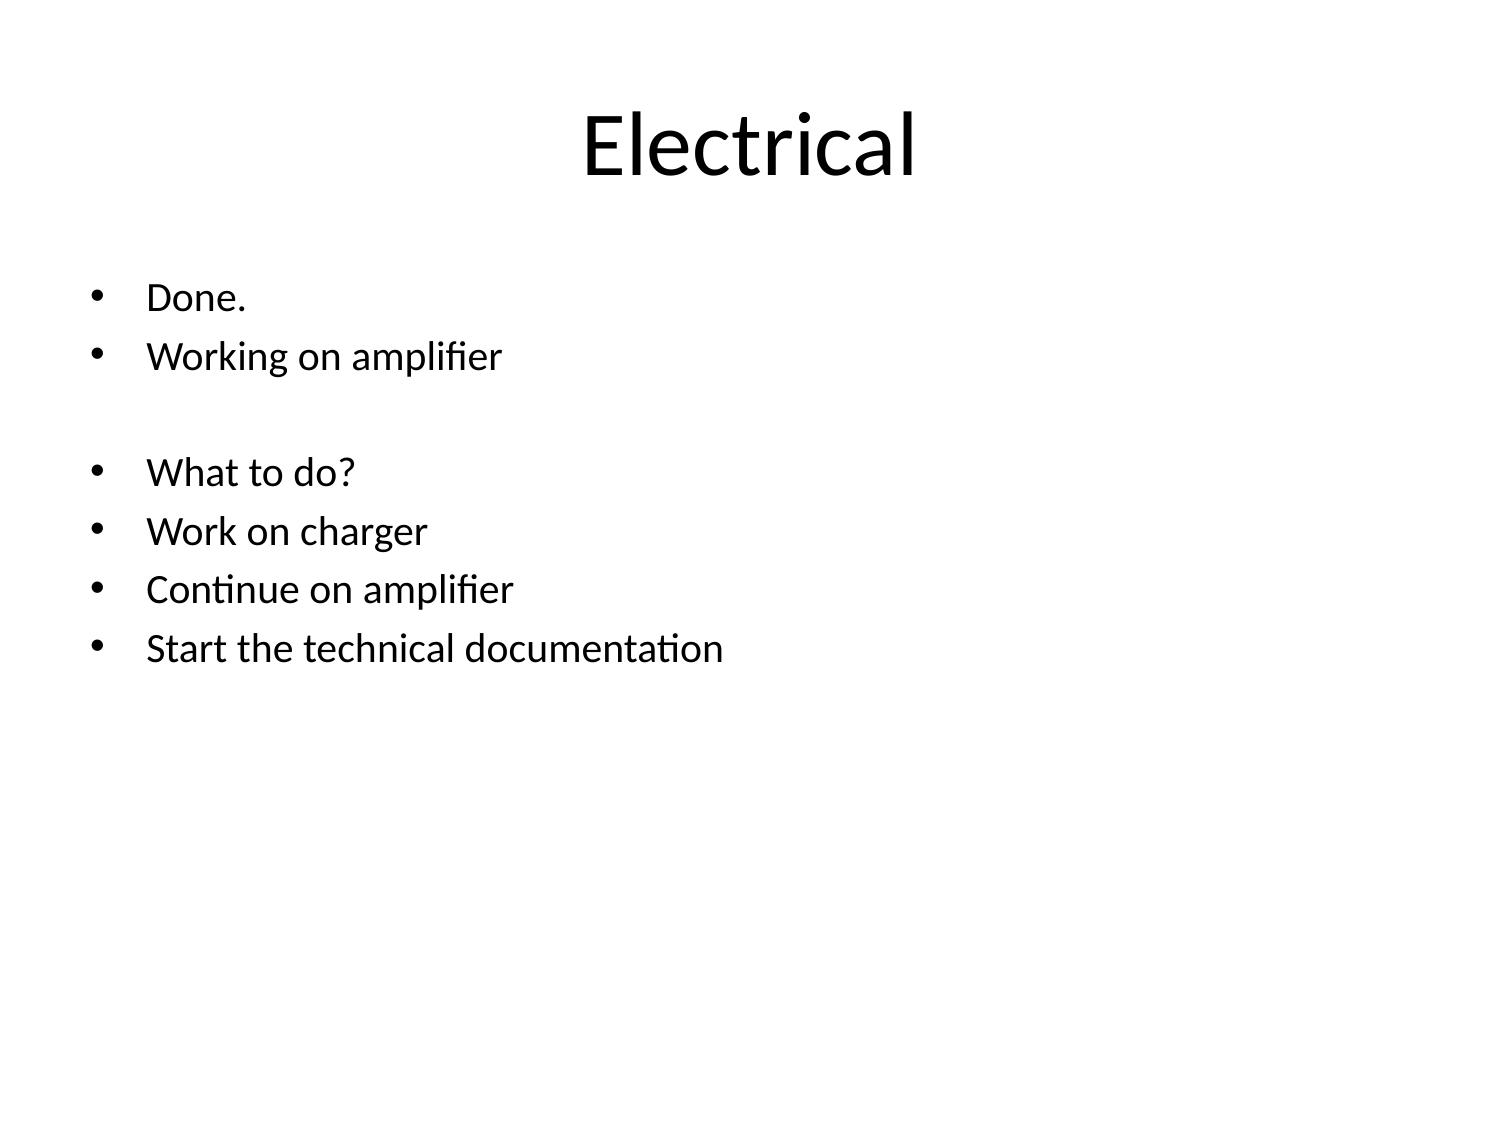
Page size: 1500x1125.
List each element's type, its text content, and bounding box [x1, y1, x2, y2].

title Electrical [75, 45, 1425, 233]
list Done. Working on amplifier What to do? Work on charger Continue on amplifier Start the technical documentation [75, 262, 1425, 1005]
